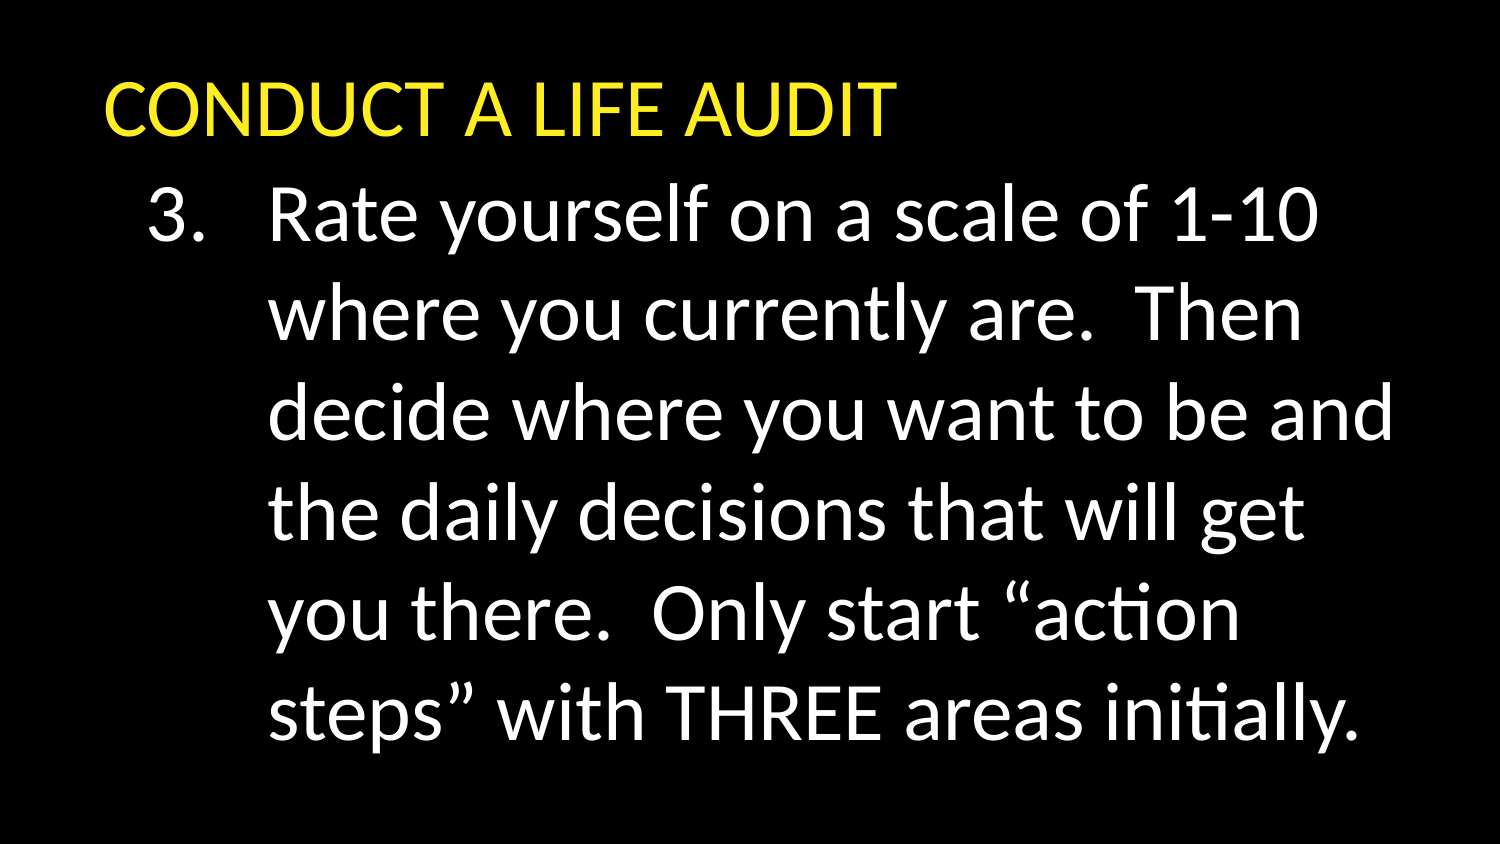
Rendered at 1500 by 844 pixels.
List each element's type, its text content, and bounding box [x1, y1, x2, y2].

text_box CONDUCT A LIFE AUDIT [88, 46, 1011, 161]
text_box Rate yourself on a scale of 1-10 where you currently are. Then decide where you want to be and the daily decisions that will get you there. Only start “action steps” with THREE areas initially. [130, 150, 1466, 765]
